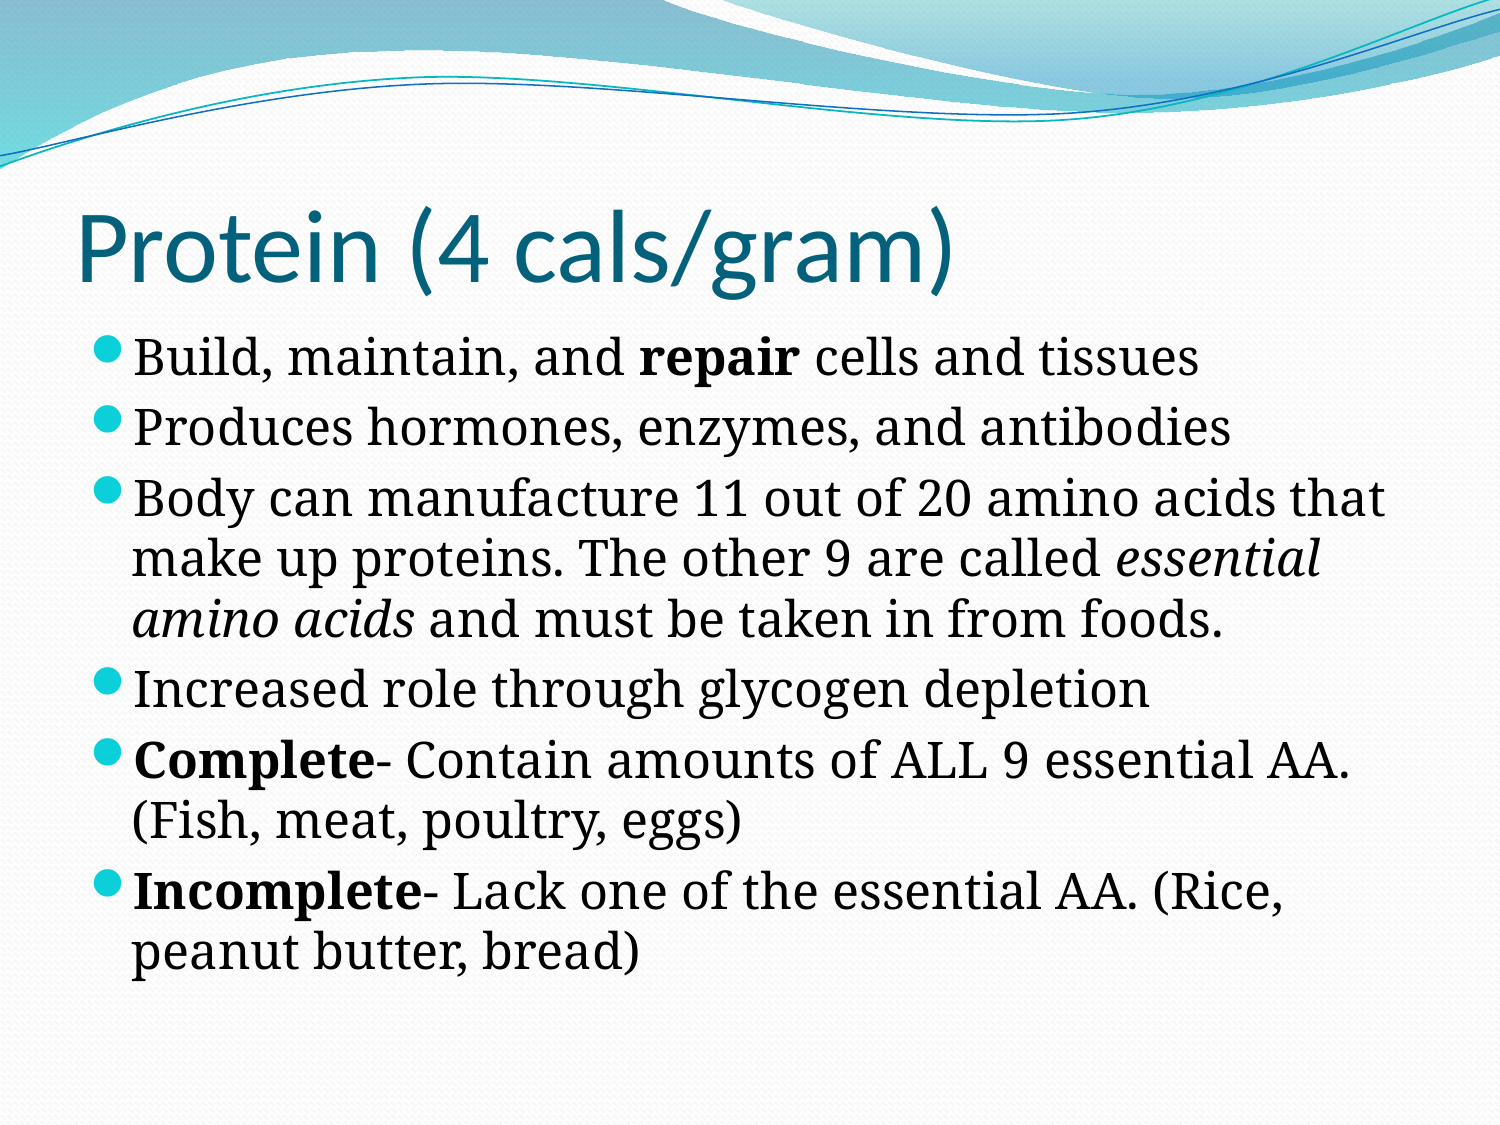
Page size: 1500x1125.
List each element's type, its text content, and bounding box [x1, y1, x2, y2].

title Protein (4 cals/gram) [75, 115, 1425, 303]
list Build, maintain, and repair cells and tissues Produces hormones, enzymes, and antibodies Body can manufacture 11 out of 20 amino acids that make up proteins. The other 9 are called essential amino acids and must be taken in from foods. Increased role through glycogen depletion Complete- Contain amounts of ALL 9 essential AA. (Fish, meat, poultry, eggs) Incomplete- Lack one of the essential AA. (Rice, peanut butter, bread) [75, 317, 1425, 1038]
